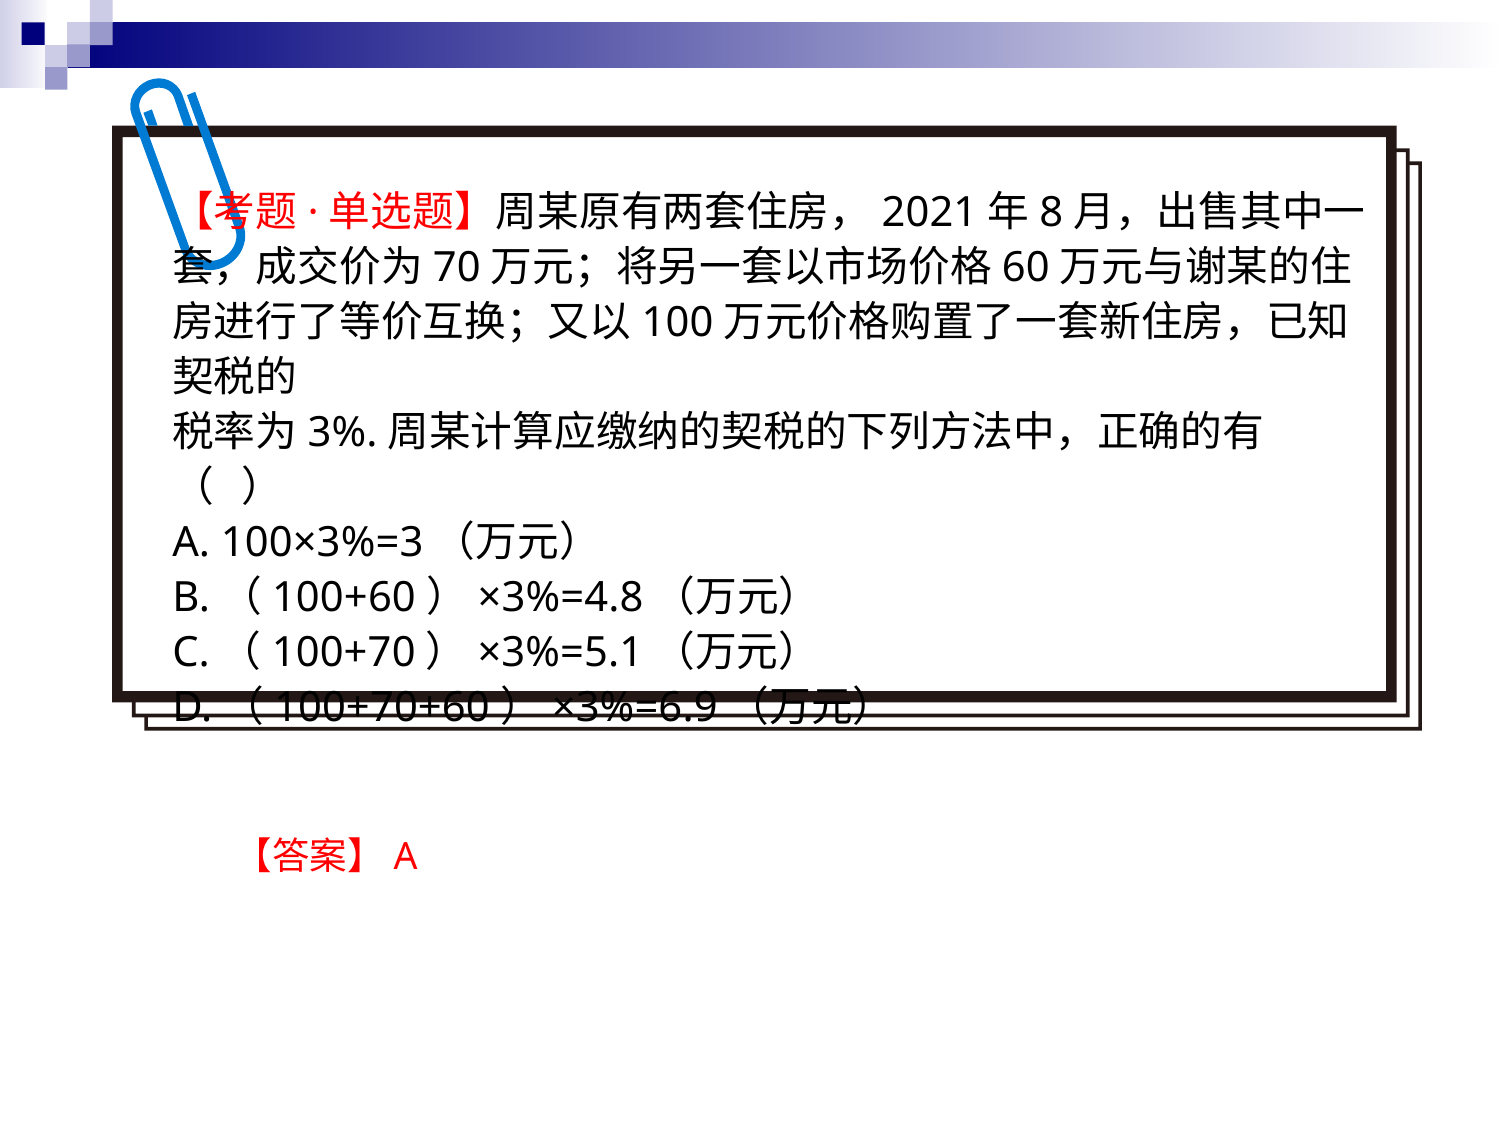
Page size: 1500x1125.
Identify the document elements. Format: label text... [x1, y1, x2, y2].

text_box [112, 78, 1424, 731]
text_box 【答案】A [143, 807, 1414, 885]
